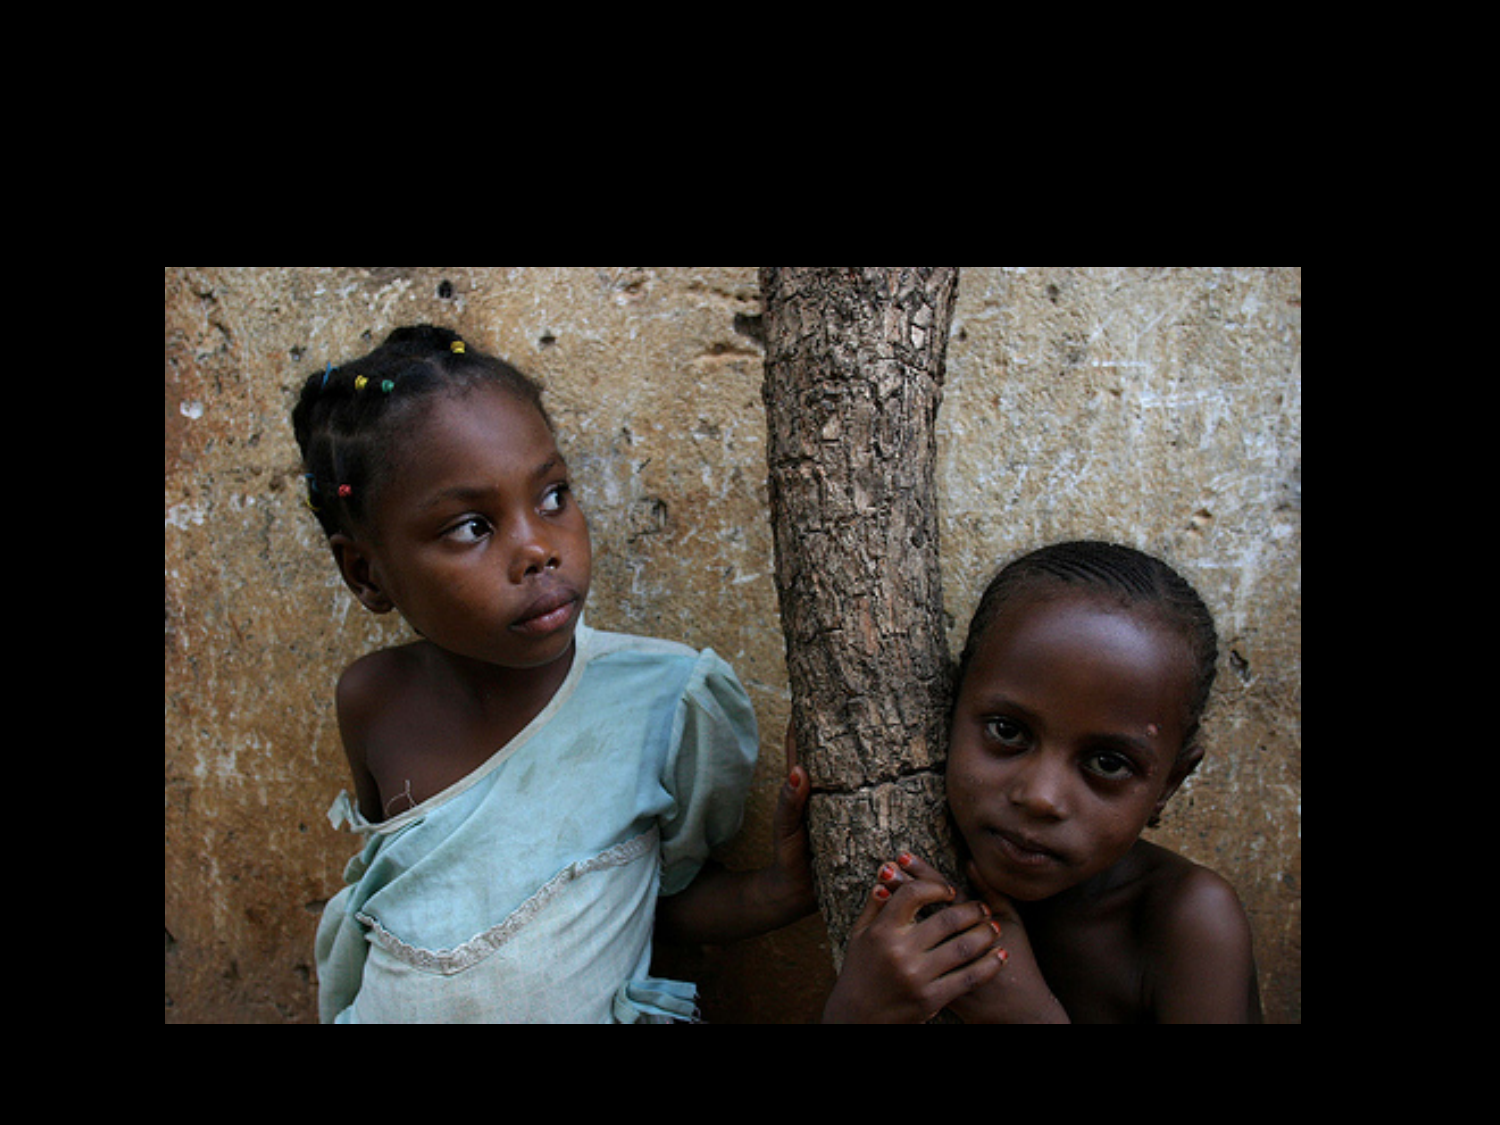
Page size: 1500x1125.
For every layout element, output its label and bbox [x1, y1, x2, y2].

list [164, 266, 1301, 1024]
